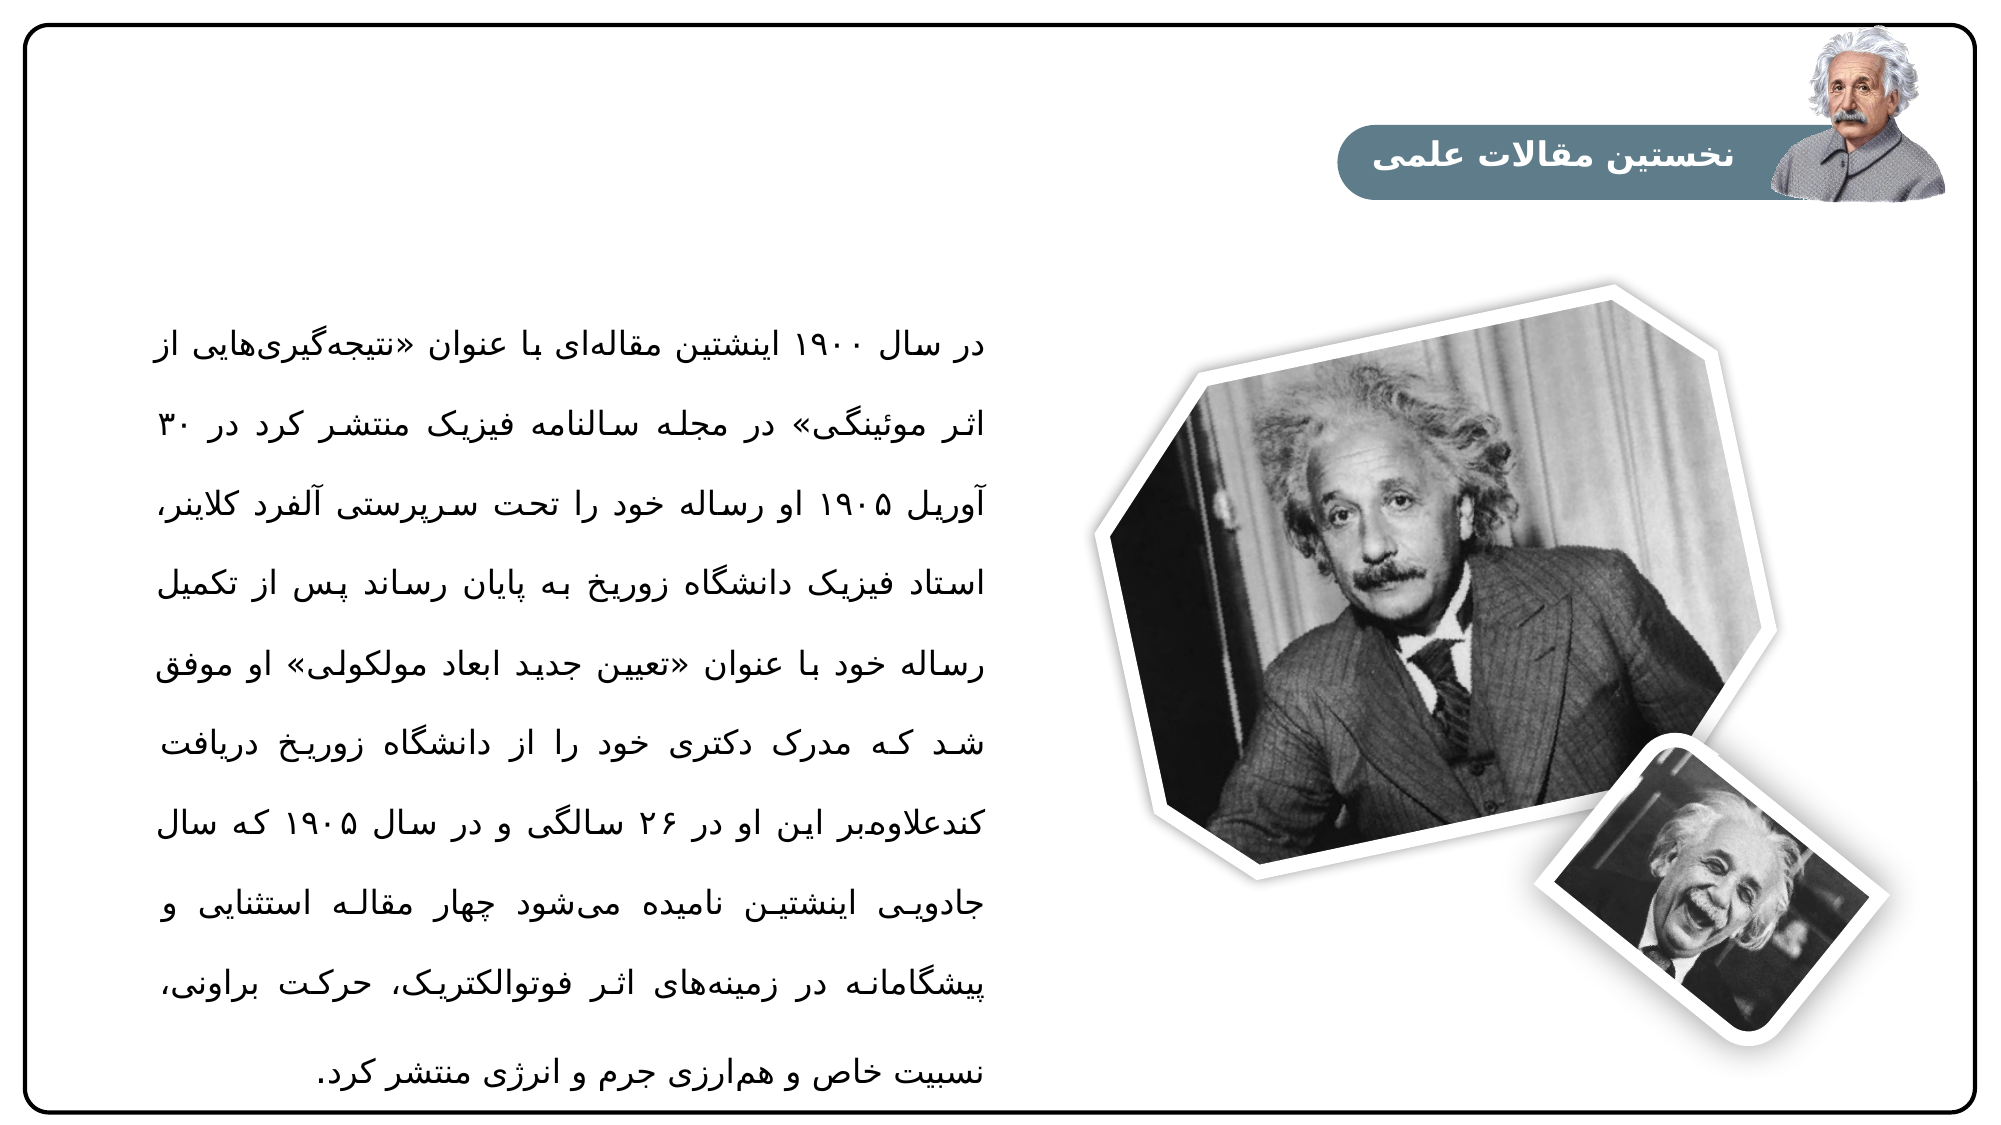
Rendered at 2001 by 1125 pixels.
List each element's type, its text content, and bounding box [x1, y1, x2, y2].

text_box در سال ۱۹۰۰ اینشتین مقاله‌ای با عنوان «نتیجه‌گیری‌هایی از اثر موئینگی» در مجله سالنامه فیزیک منتشر کرد در ۳۰ آوریل ۱۹۰۵ او رساله خود را تحت سرپرستی آلفرد کلاینر، استاد فیزیک دانشگاه زوریخ به پایان رساند پس از تکمیل رساله خود با عنوان «تعیین جدید ابعاد مولکولی» او موفق شد که مدرک دکتری خود را از دانشگاه زوریخ دریافت کندعلاوه‌بر این او در ۲۶ سالگی و در سال ۱۹۰۵ که سال جادویی اینشتین نامیده می‌شود چهار مقاله استثنایی و پیشگامانه در زمینه‌های اثر فوتوالکتریک، حرکت براونی، نسبیت خاص و هم‌ارزی جرم و انرژی منتشر کرد. [137, 274, 1000, 1099]
text_box نخستین مقالات علمی [1337, 125, 1750, 202]
picture [1111, 301, 1868, 1031]
picture [1761, 14, 1954, 213]
